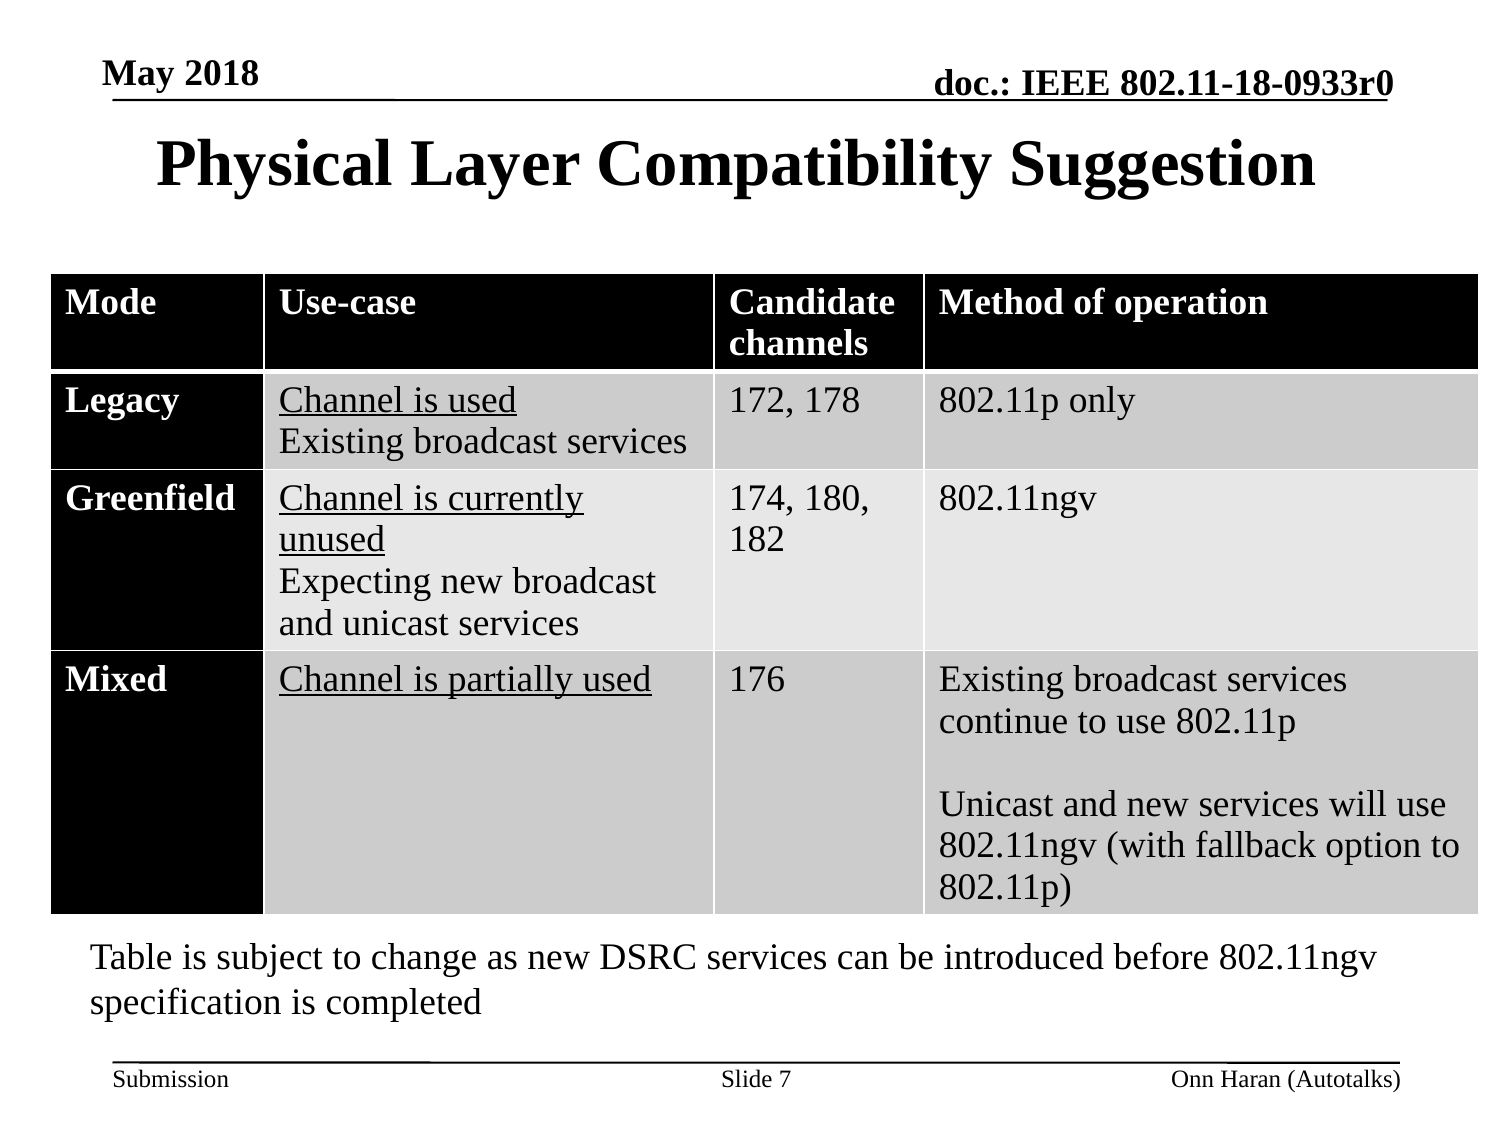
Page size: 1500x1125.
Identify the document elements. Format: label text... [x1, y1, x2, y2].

table_cell Channel is partially used [265, 651, 713, 914]
table_cell Legacy [51, 374, 263, 469]
slide_number Slide 7 [712, 1061, 800, 1123]
table_cell Channel is used Existing broadcast services [265, 374, 713, 469]
table_header Use-case [265, 274, 713, 369]
table_header Mode [51, 274, 263, 369]
text_box Table is subject to change as new DSRC services can be introduced before 802.11ngv specification is completed [0, 924, 1491, 1030]
table_cell 802.11p only [925, 374, 1478, 469]
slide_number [101, 48, 410, 94]
table_cell 802.11ngv [925, 470, 1478, 650]
footer Onn Haran (Autotalks) [878, 1061, 1402, 1093]
table_cell Greenfield [51, 470, 263, 650]
table_header Candidate channels [715, 274, 923, 369]
table_cell 176 [715, 651, 923, 914]
table_cell 172, 178 [715, 374, 923, 469]
table_cell Mixed [51, 651, 263, 914]
table_cell Channel is currently unused Expecting new broadcast and unicast services [265, 470, 713, 650]
table_cell 174, 180, 182 [715, 470, 923, 650]
title Physical Layer Compatibility Suggestion [99, 70, 1375, 246]
table_cell Existing broadcast services continue to use 802.11p Unicast and new services will use 802.11ngv (with fallback option to 802.11p) [925, 651, 1478, 914]
table_header Method of operation [925, 274, 1478, 369]
